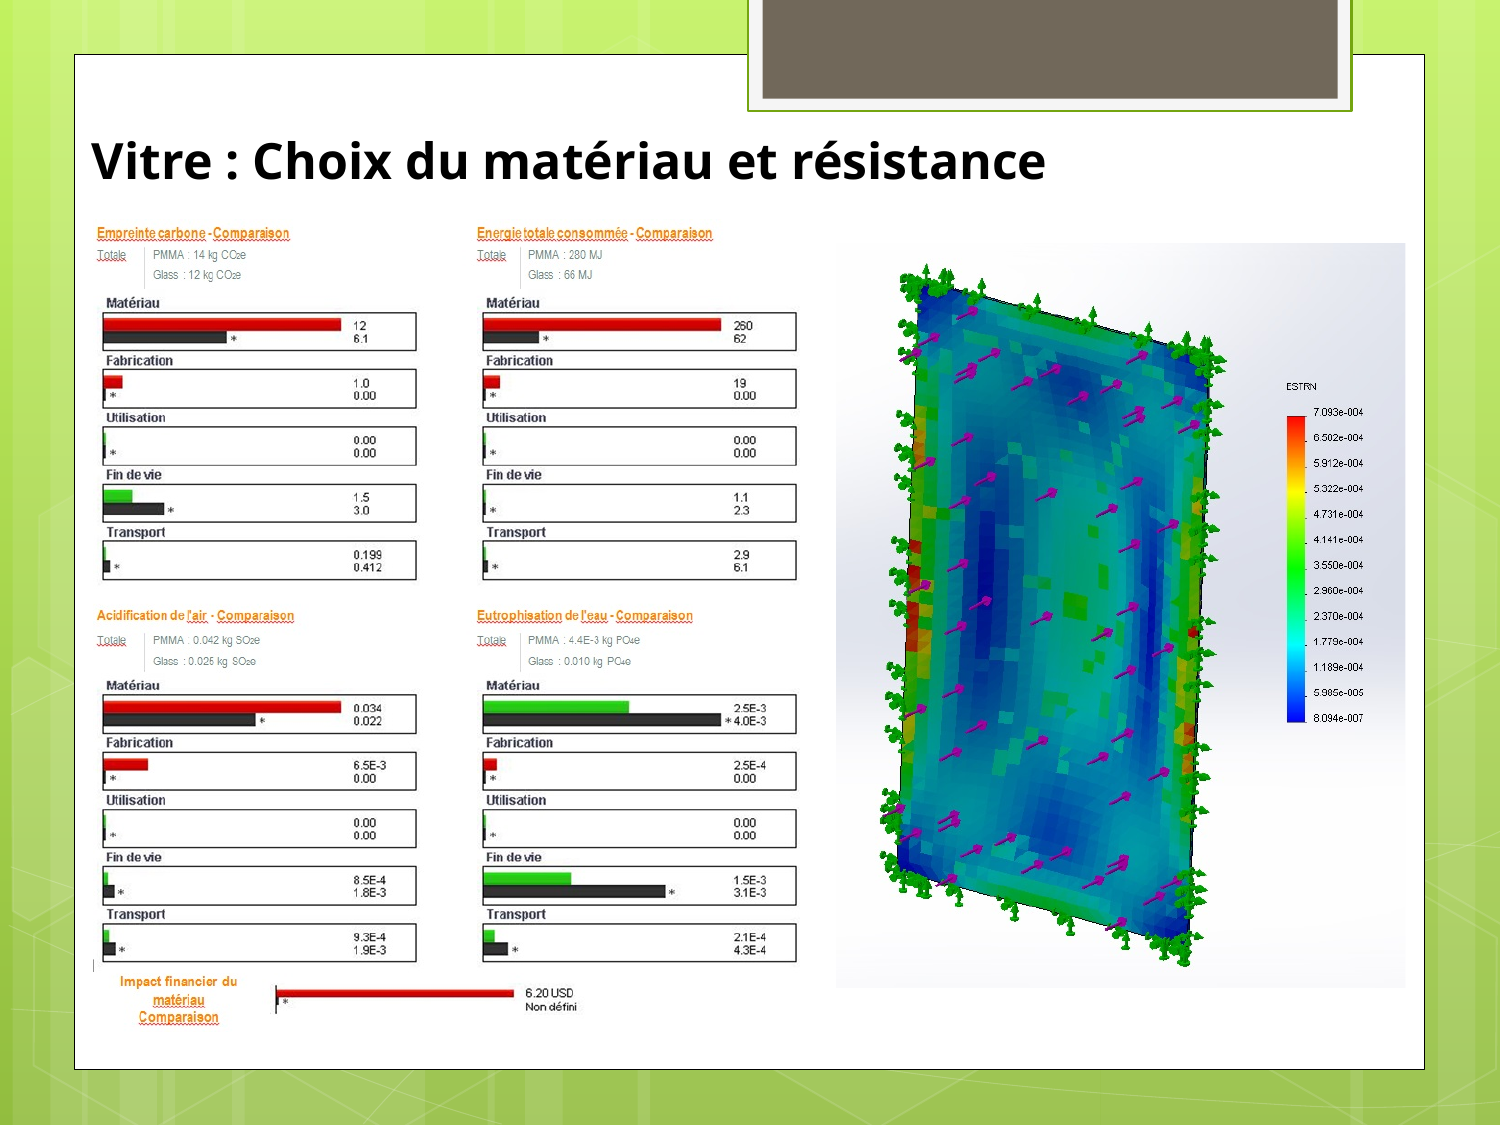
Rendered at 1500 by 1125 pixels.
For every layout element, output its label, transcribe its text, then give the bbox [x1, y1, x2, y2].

text_box Vitre : Choix du matériau et résistance [77, 122, 1063, 243]
picture [93, 219, 1406, 1032]
